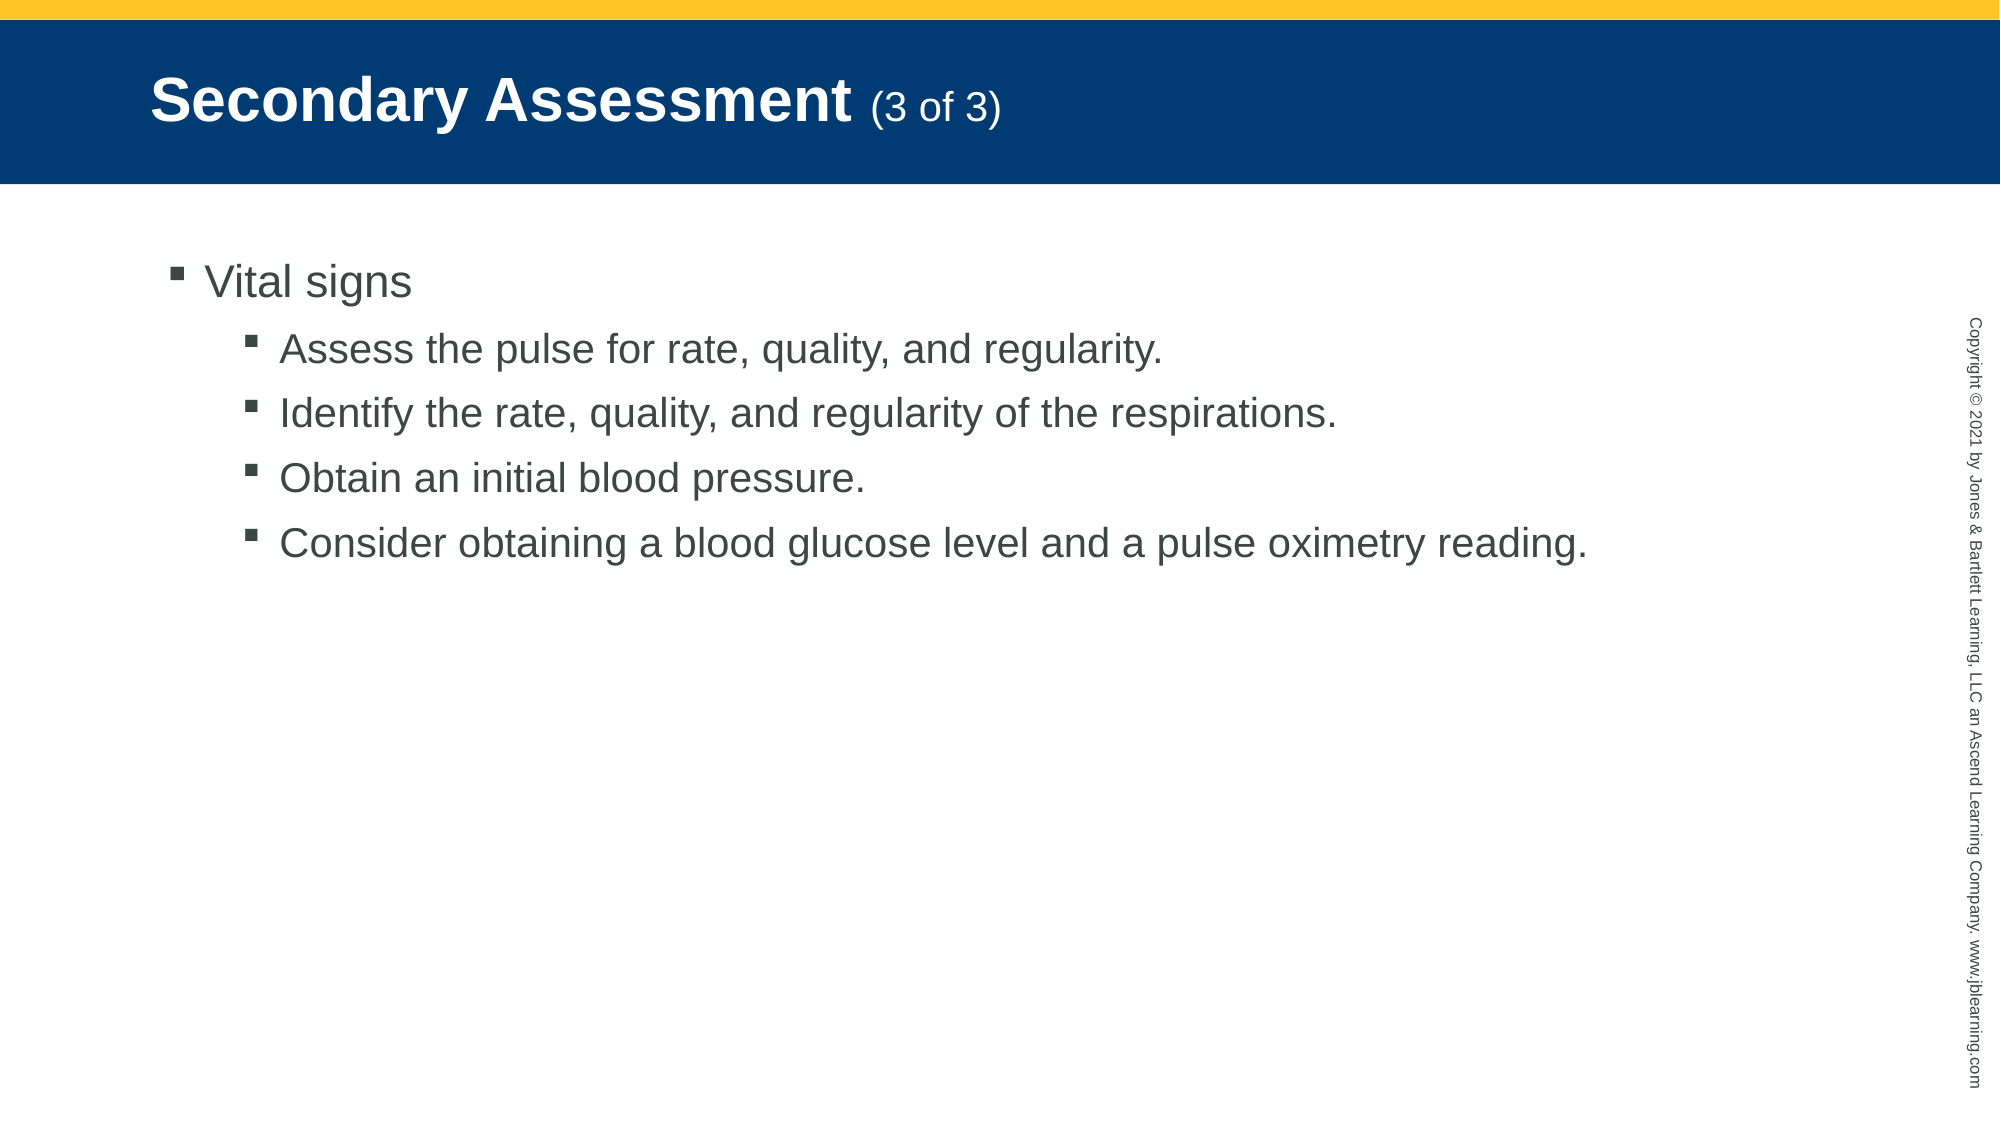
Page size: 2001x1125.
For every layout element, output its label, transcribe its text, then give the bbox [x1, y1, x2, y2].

list Vital signs Assess the pulse for rate, quality, and regularity. Identify the rate, quality, and regularity of the respirations. Obtain an initial blood pressure. Consider obtaining a blood glucose level and a pulse oximetry reading. [151, 244, 1840, 1016]
title Secondary Assessment (3 of 3) [0, 19, 2000, 185]
